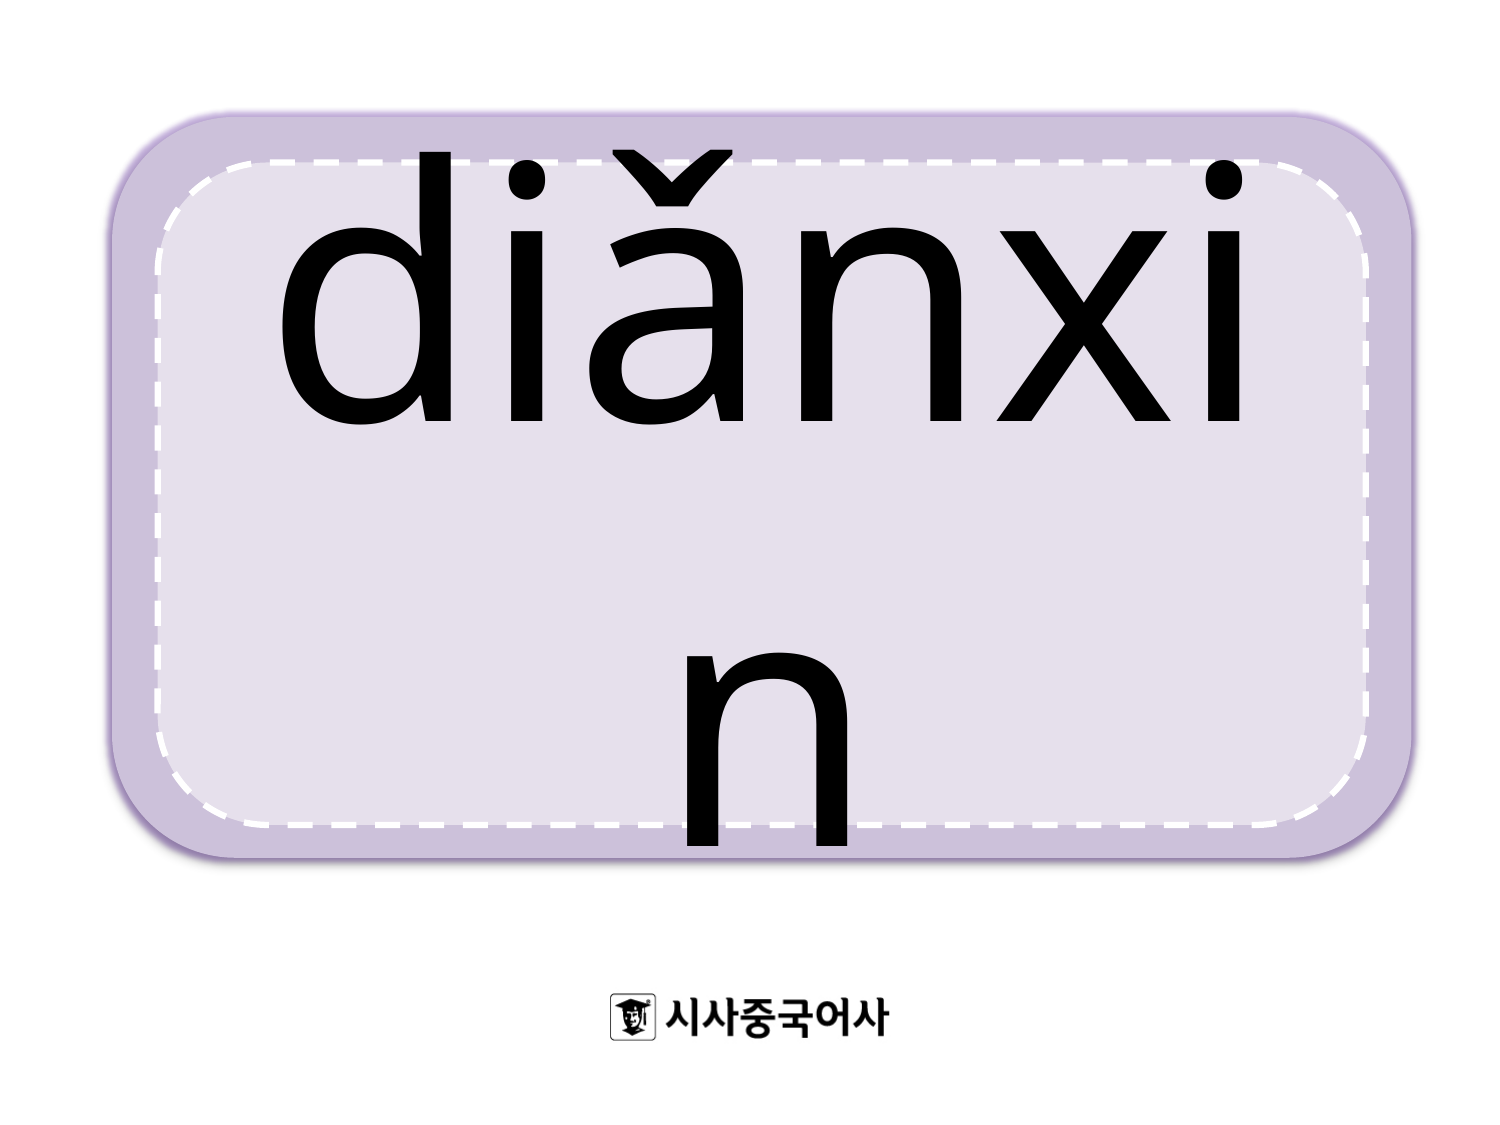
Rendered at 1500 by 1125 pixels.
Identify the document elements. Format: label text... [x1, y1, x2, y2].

picture [602, 987, 898, 1047]
text_box diǎnxin [162, 160, 1371, 824]
